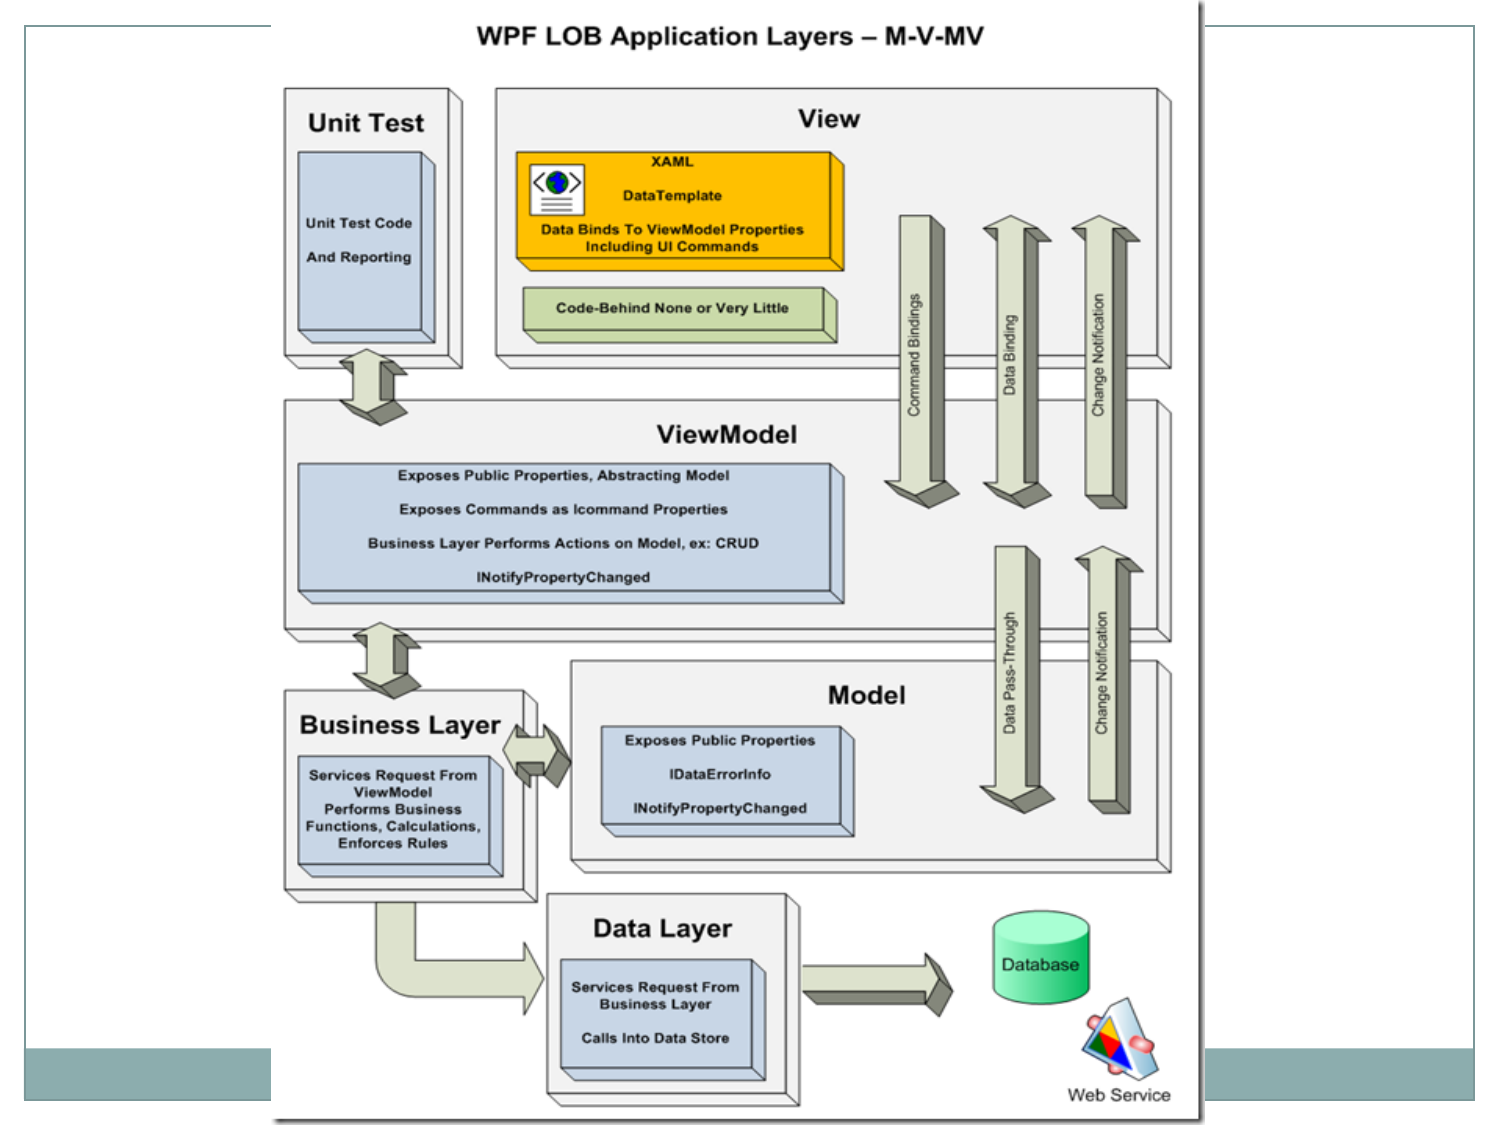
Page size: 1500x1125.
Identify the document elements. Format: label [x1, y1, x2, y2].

picture [271, 0, 1205, 1125]
